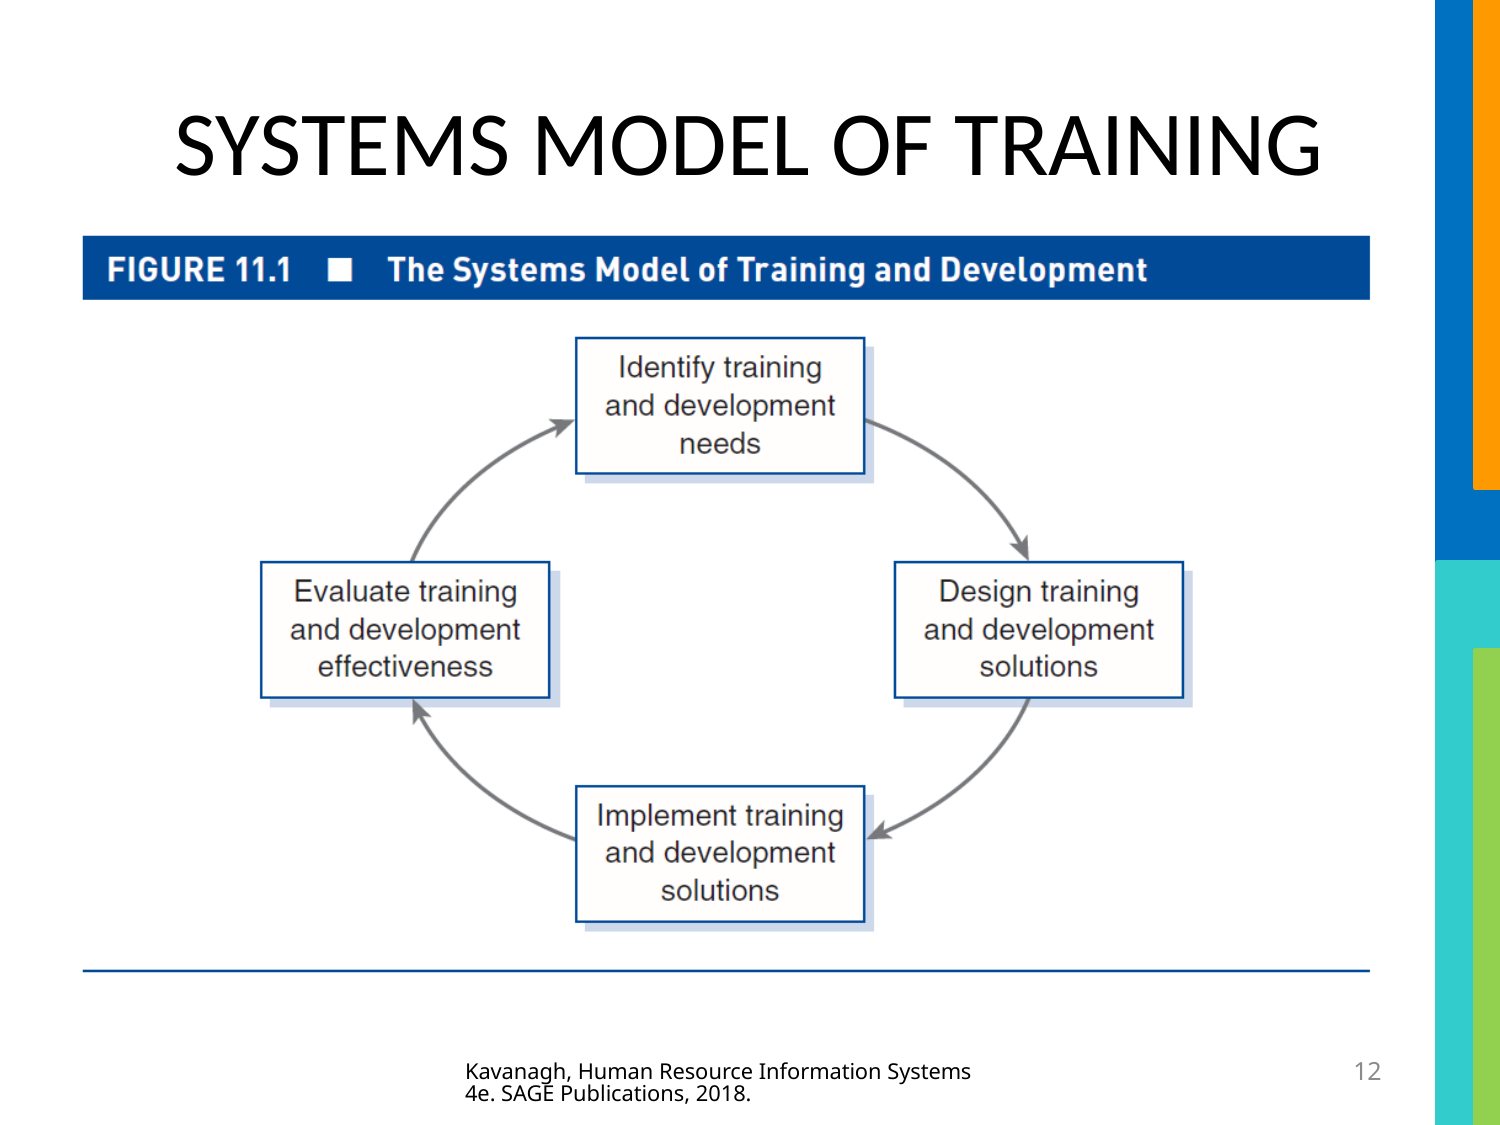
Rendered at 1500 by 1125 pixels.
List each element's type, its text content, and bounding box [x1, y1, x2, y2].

footer Kavanagh, Human Resource Information Systems 4e. SAGE Publications, 2018. [450, 1042, 1004, 1103]
slide_number 12 [1059, 1042, 1397, 1103]
title SYSTEMS MODEL OF TRAINING [75, 45, 1425, 233]
picture [77, 231, 1376, 977]
